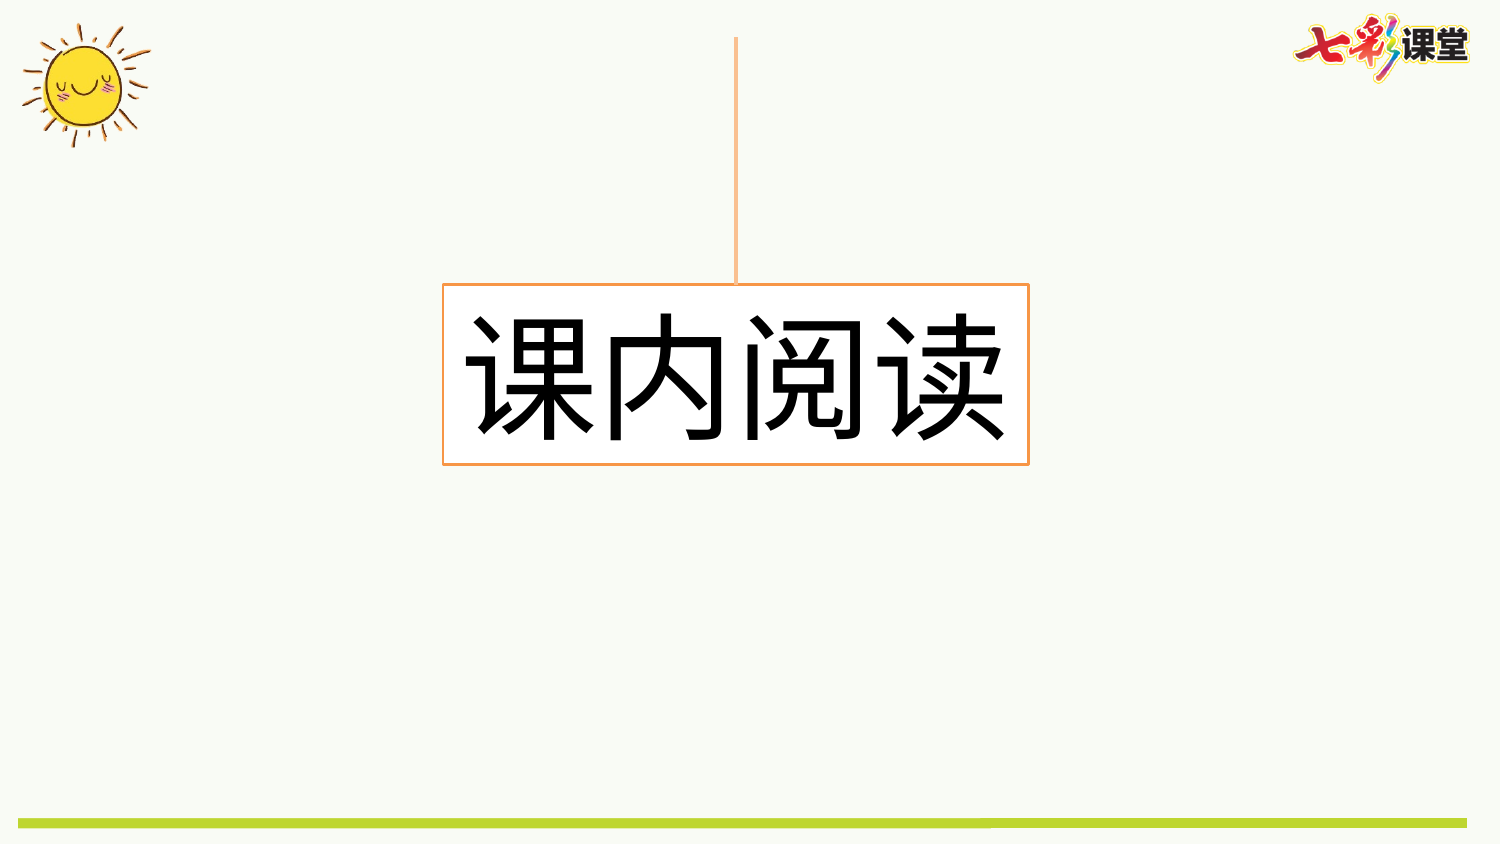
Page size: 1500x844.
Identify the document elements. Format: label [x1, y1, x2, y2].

picture [1291, 9, 1472, 87]
picture [0, 0, 173, 172]
picture [18, 771, 1467, 844]
text_box [442, 0, 1029, 467]
